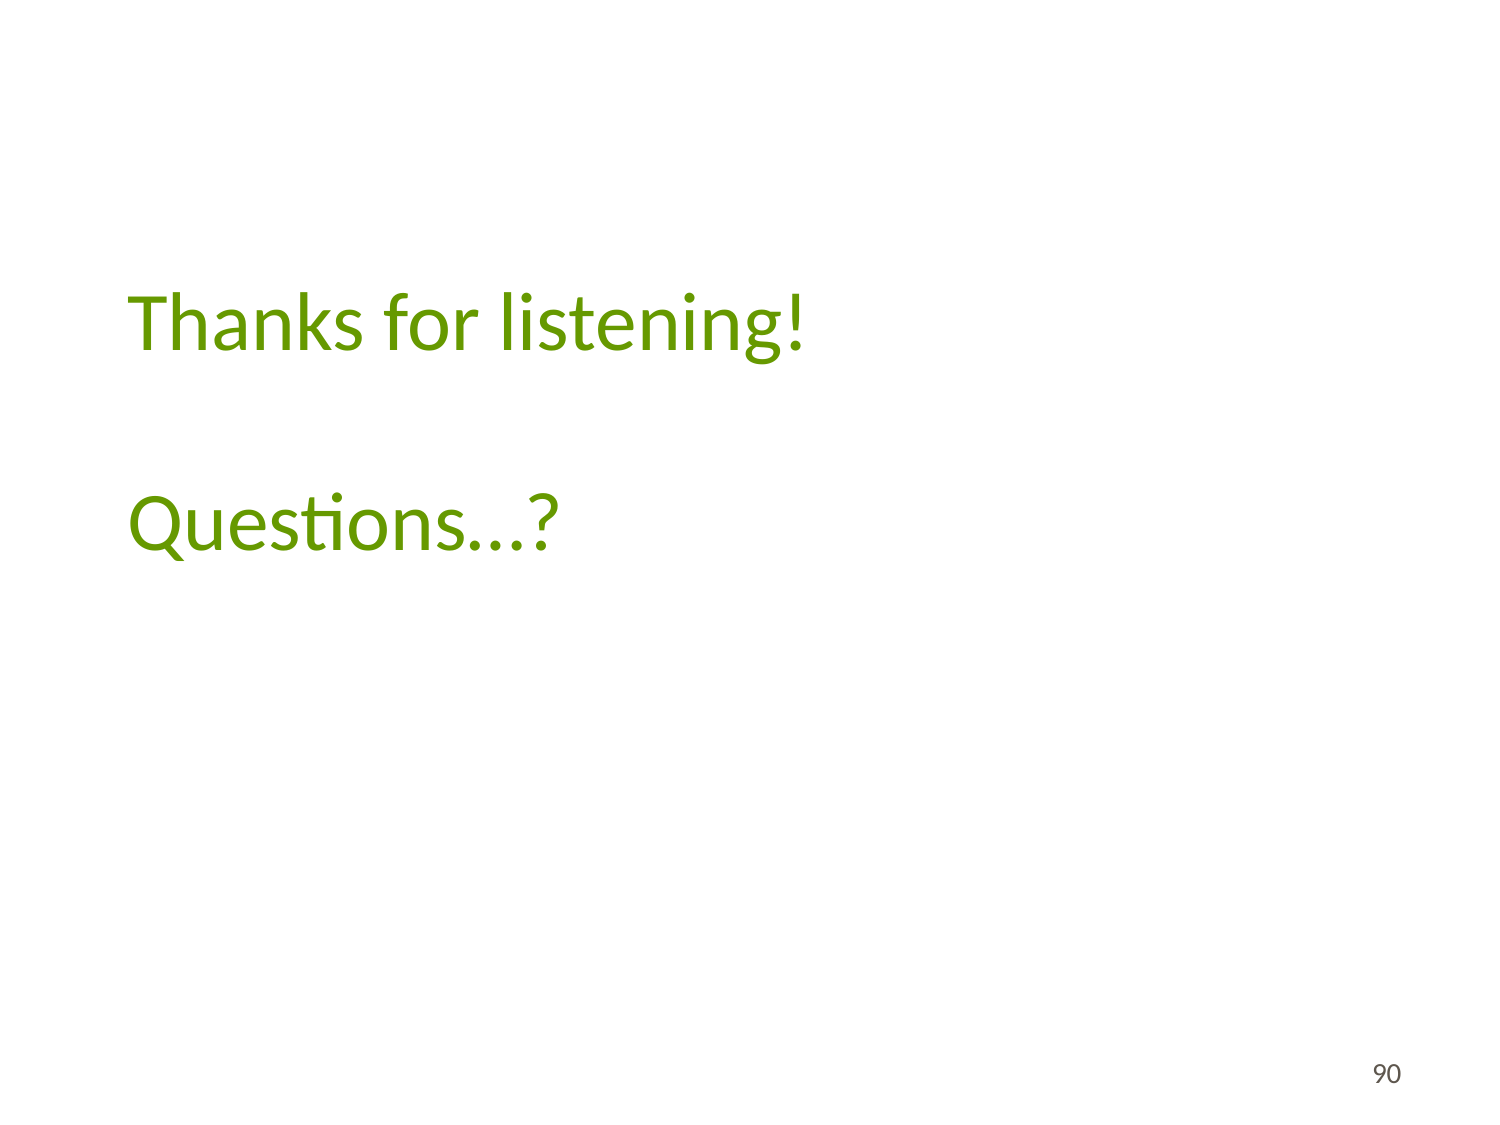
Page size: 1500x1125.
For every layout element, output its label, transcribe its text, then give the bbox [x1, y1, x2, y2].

slide_number 90 [1104, 1021, 1417, 1097]
title Thanks for listening! Questions…? [112, 425, 1388, 575]
